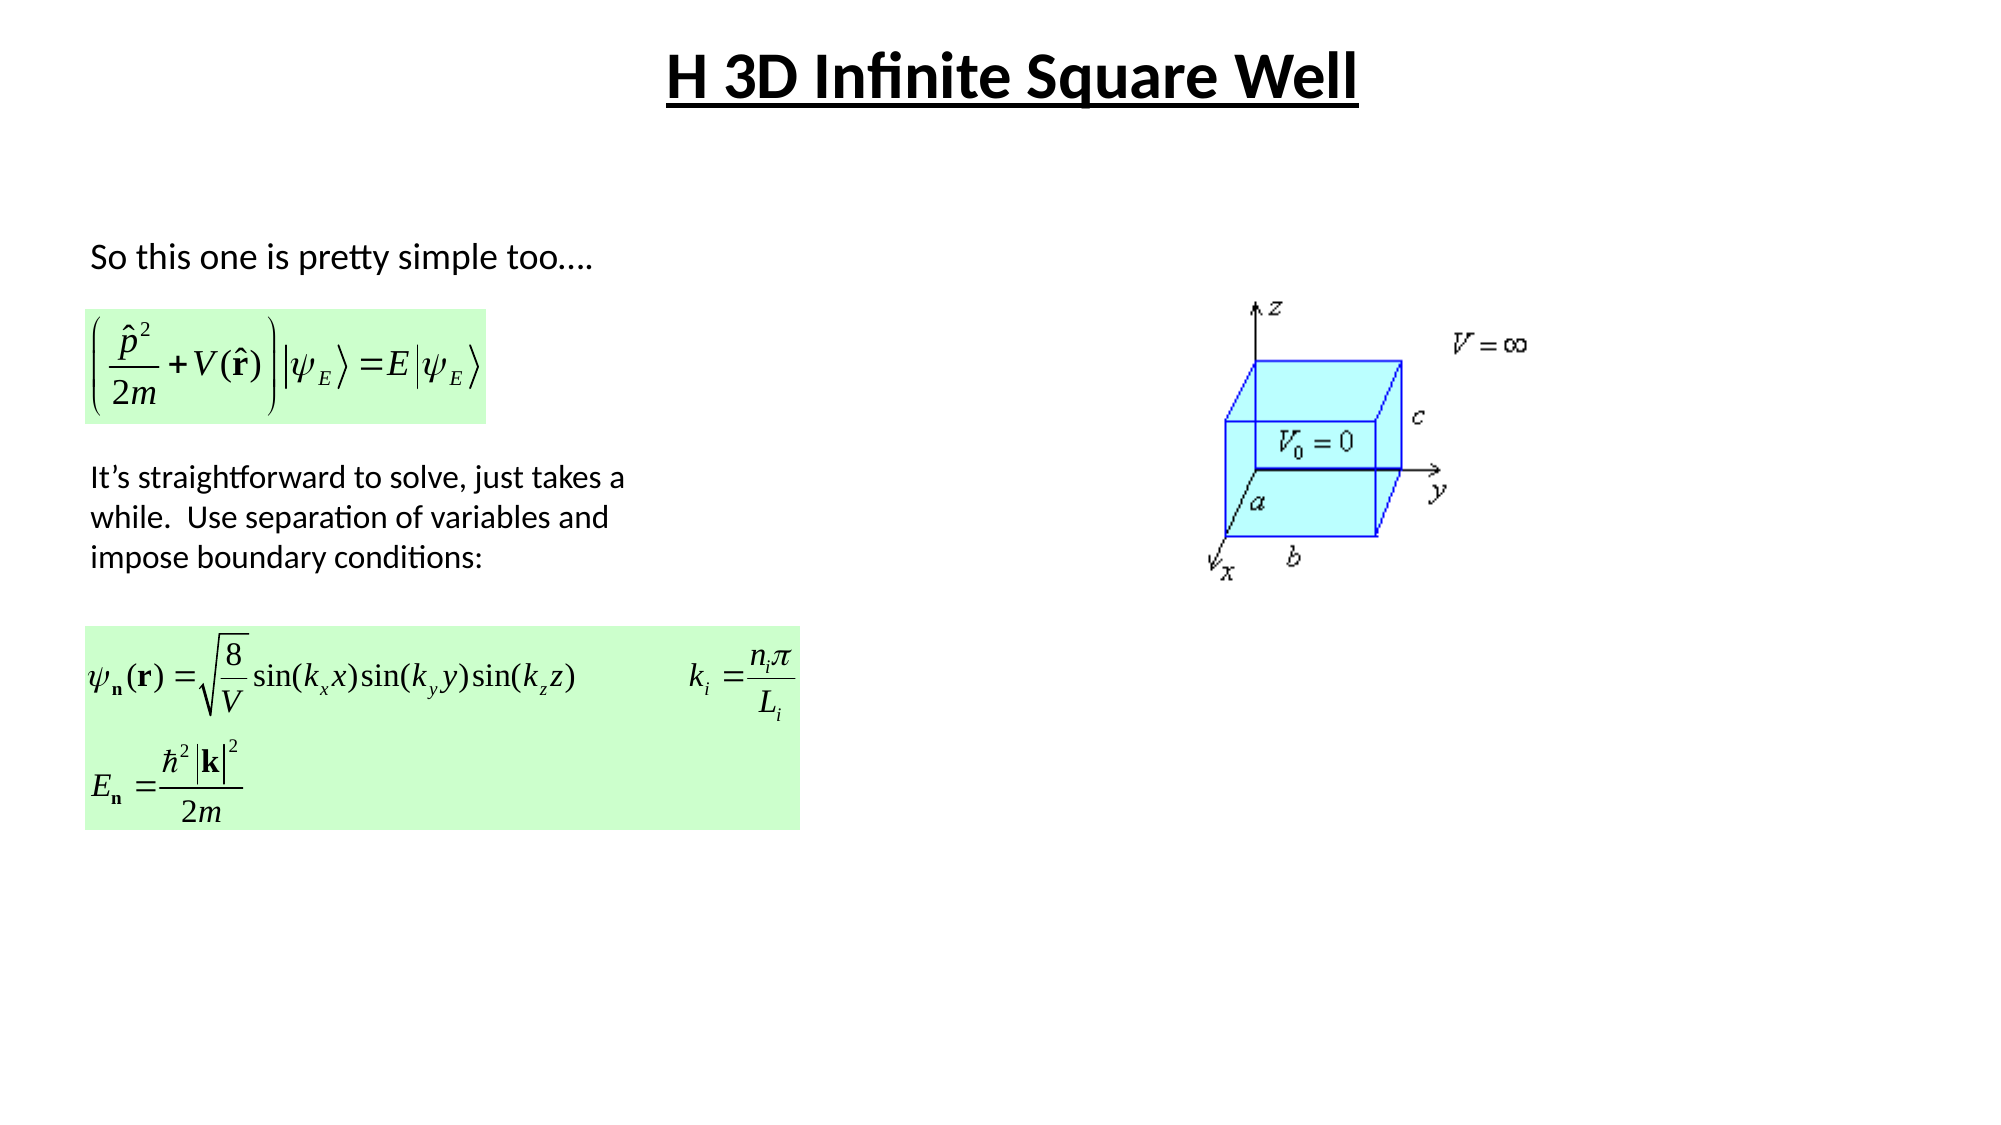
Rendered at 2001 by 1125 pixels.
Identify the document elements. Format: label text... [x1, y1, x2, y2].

text_box So this one is pretty simple too…. [75, 224, 686, 285]
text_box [1163, 224, 1681, 651]
text_box H 3D Infinite Square Well [651, 25, 1417, 120]
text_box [85, 309, 486, 425]
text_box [85, 626, 801, 830]
text_box It’s straightforward to solve, just takes a while. Use separation of variables and impose boundary conditions: [75, 448, 714, 583]
